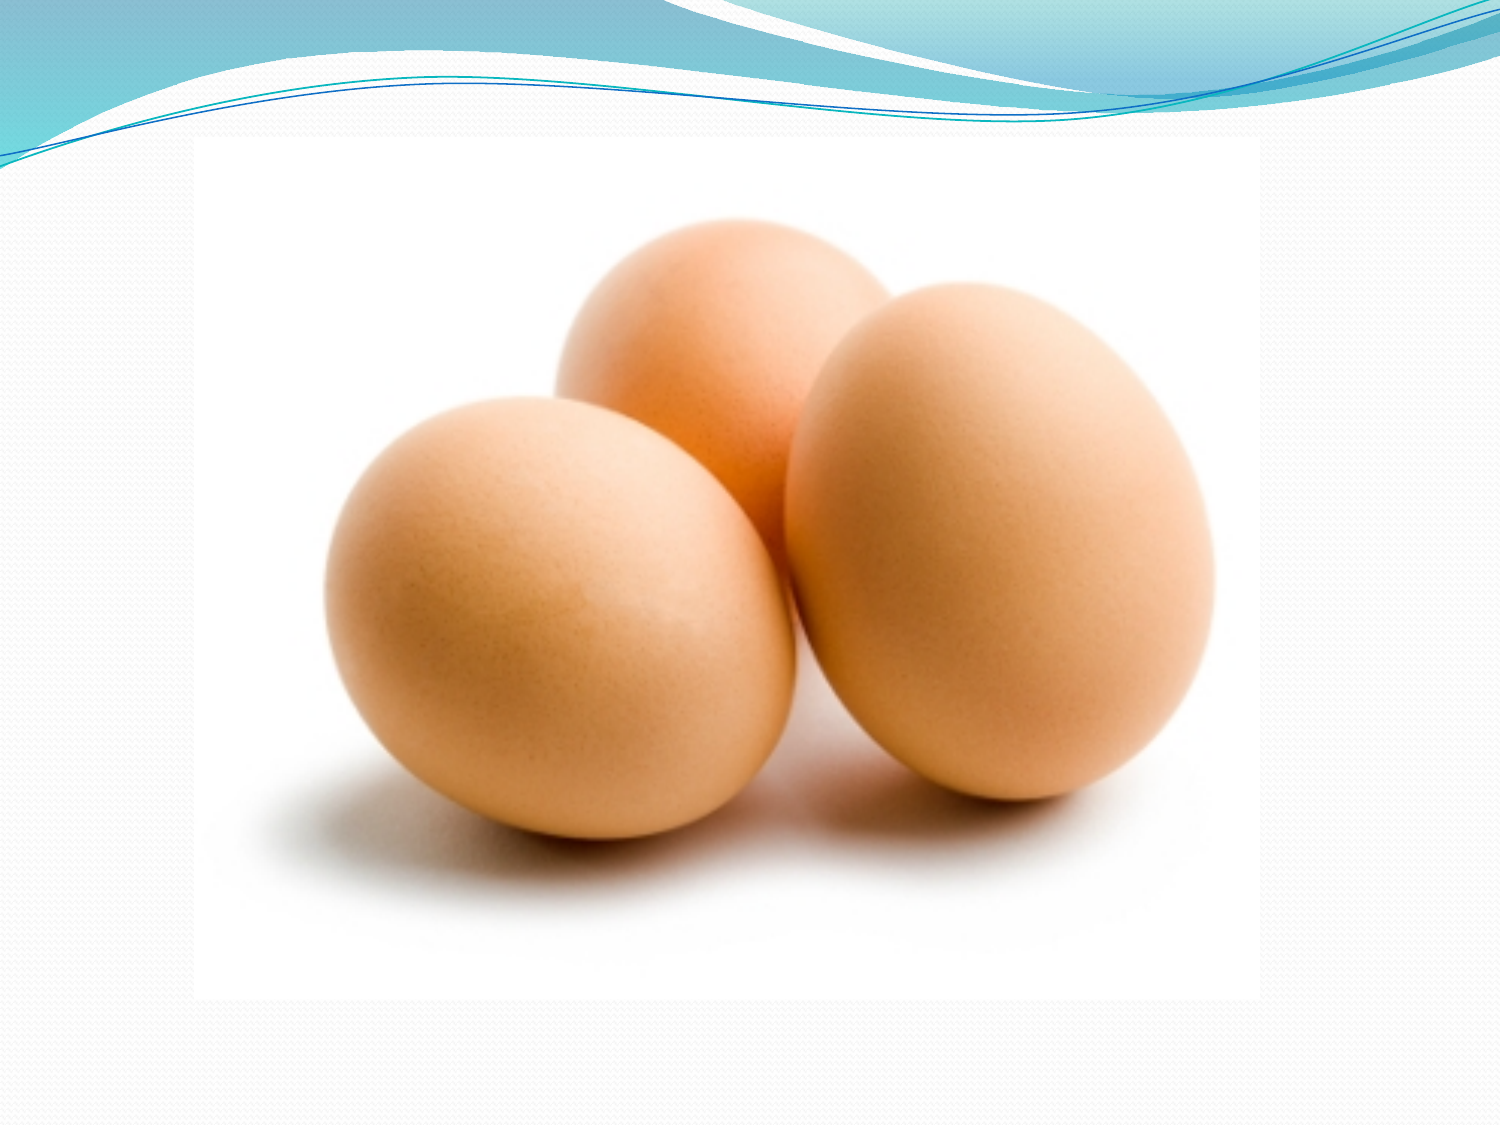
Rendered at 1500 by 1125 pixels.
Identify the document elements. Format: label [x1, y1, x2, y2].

picture [194, 136, 1260, 1000]
